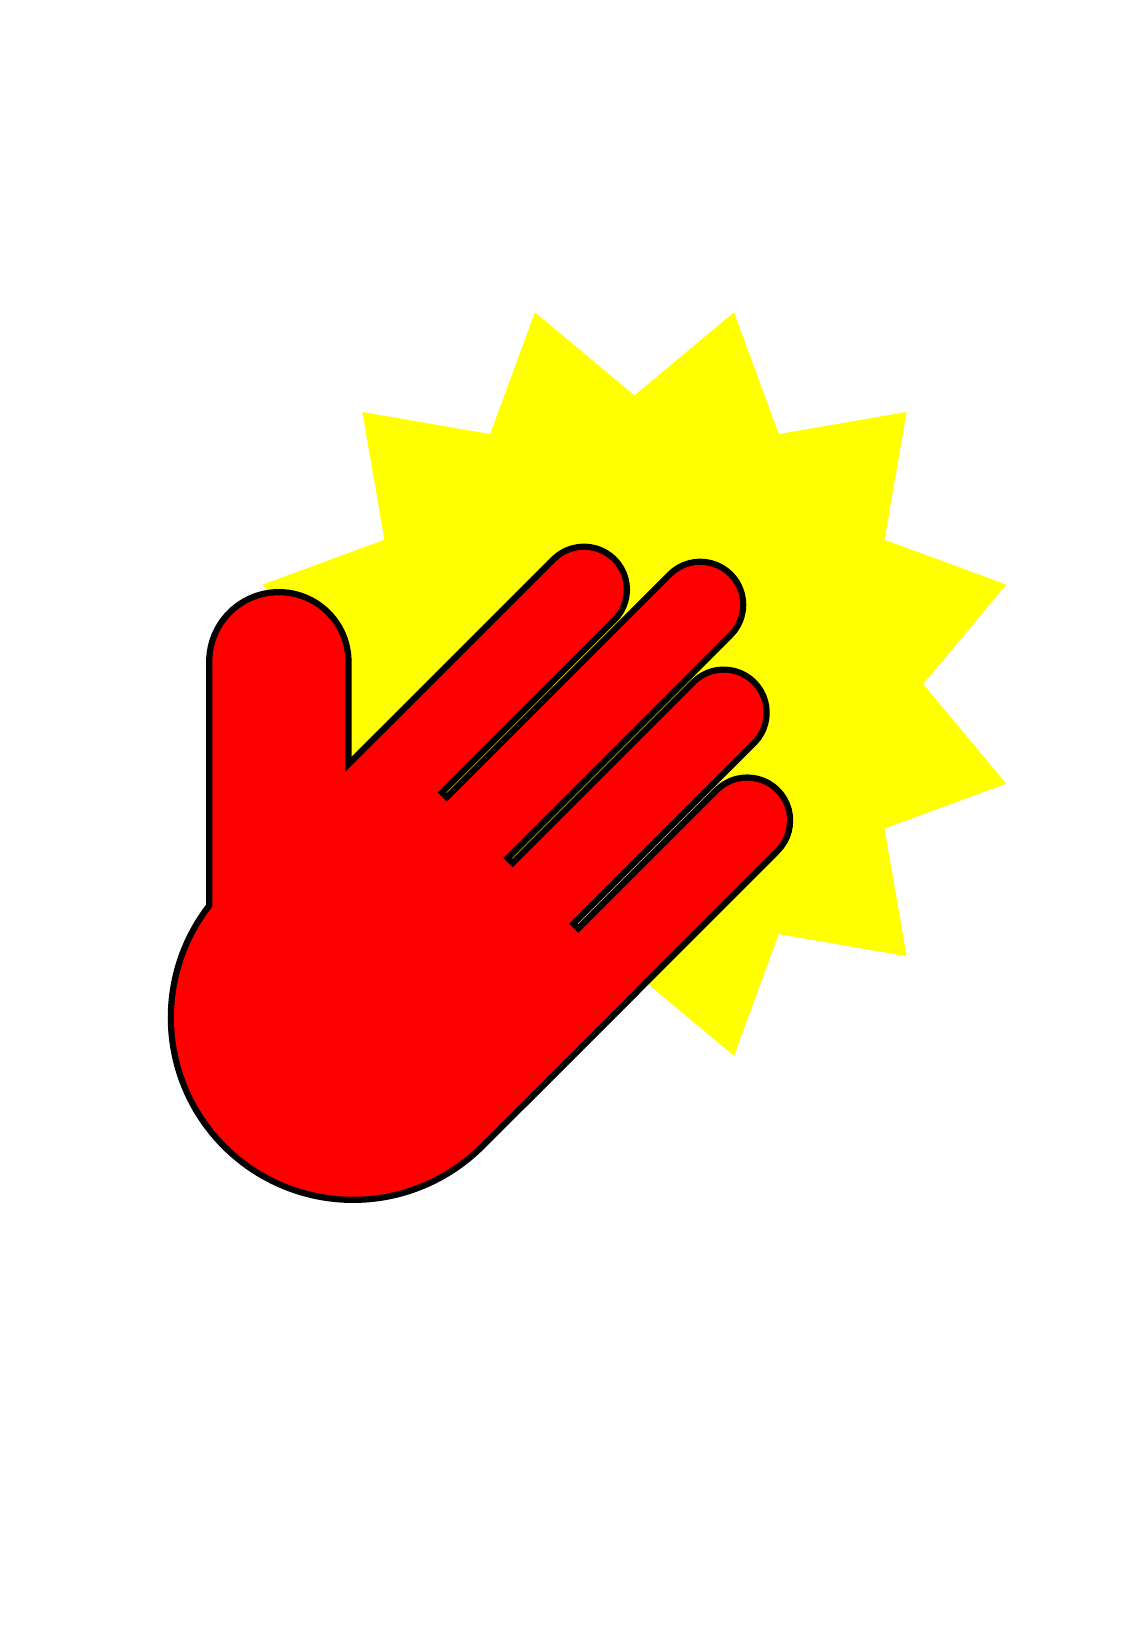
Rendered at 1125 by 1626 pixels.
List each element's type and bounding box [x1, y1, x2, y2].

text_box [53, 379, 1054, 1151]
